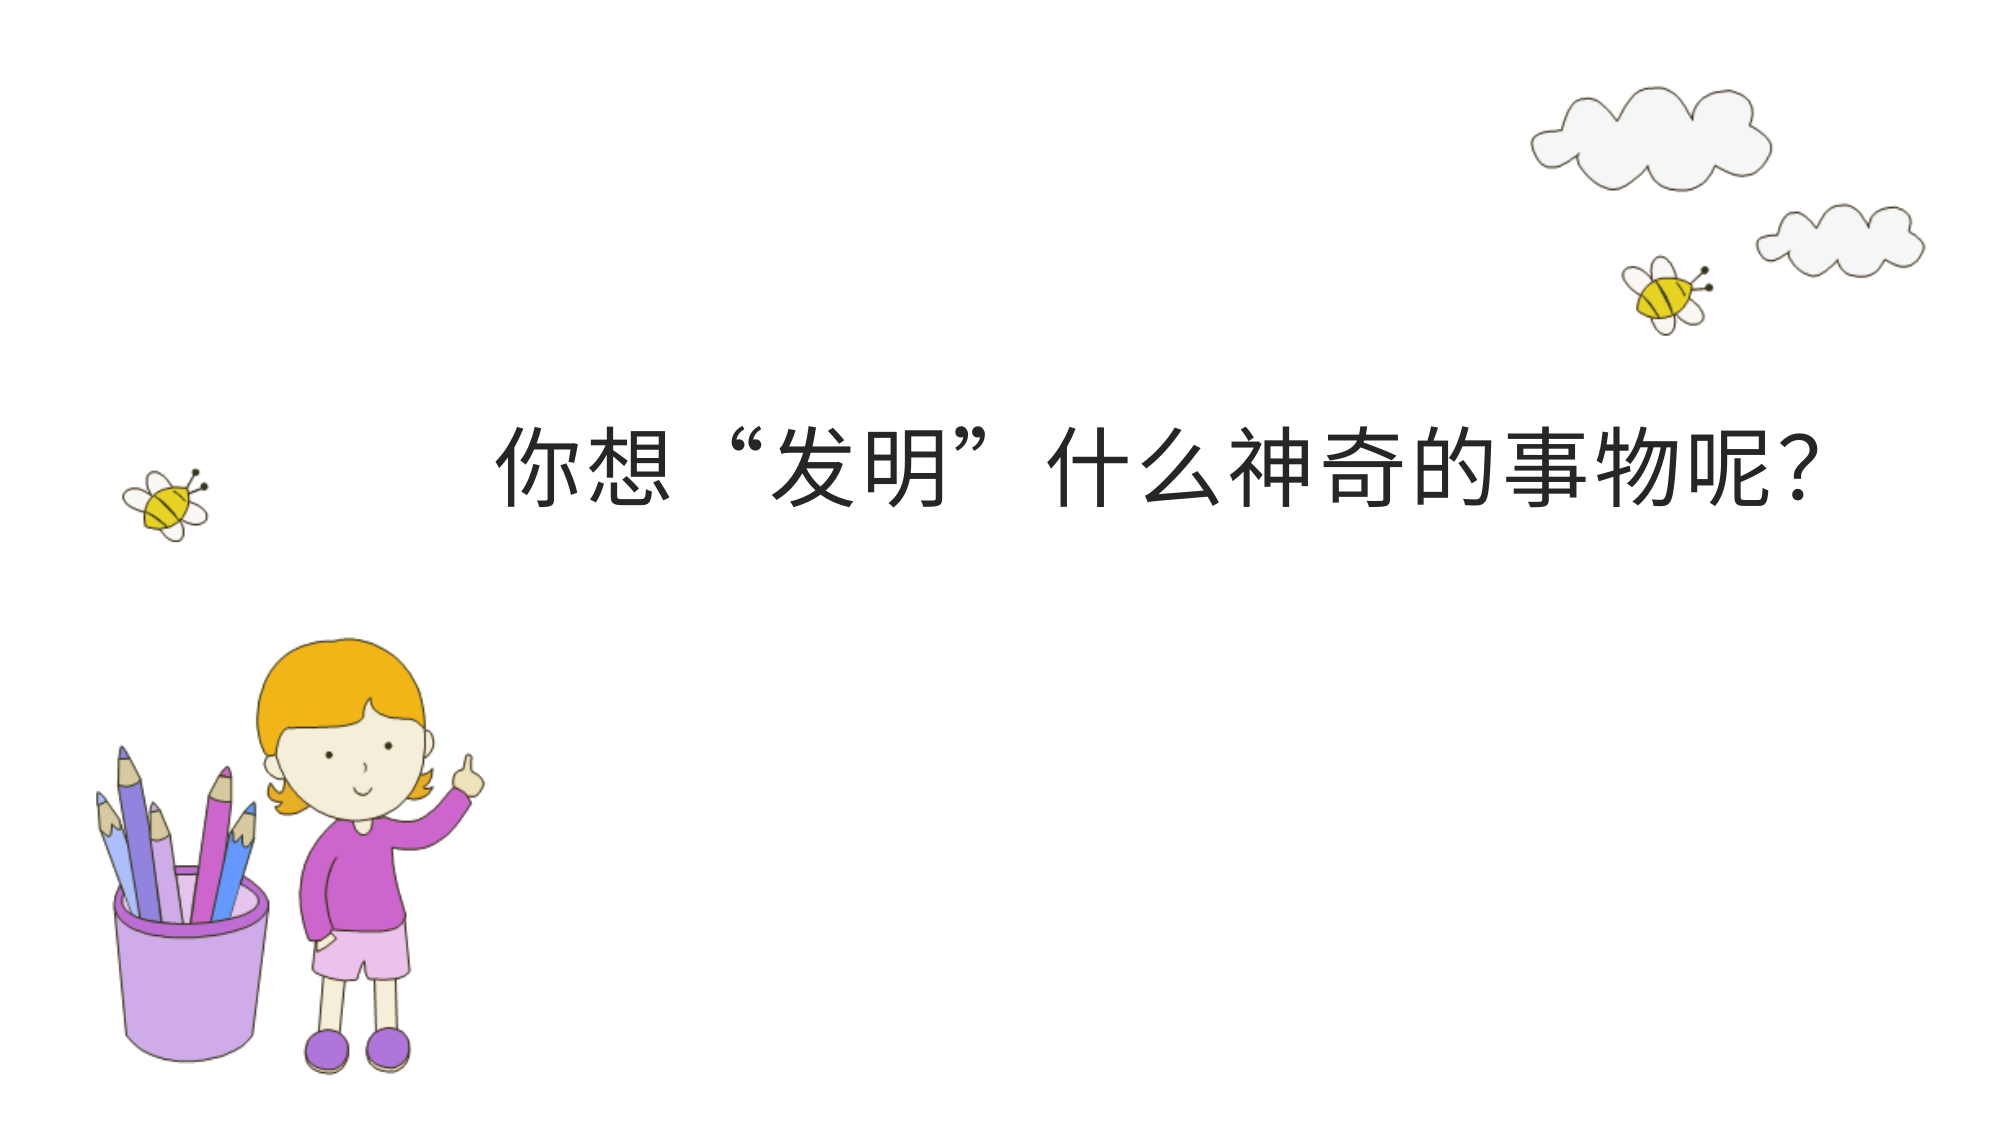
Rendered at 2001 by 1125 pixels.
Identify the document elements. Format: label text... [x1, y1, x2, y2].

picture [95, 85, 1927, 1077]
title 你想“发明”什么神奇的事物呢？ [319, 388, 1817, 554]
